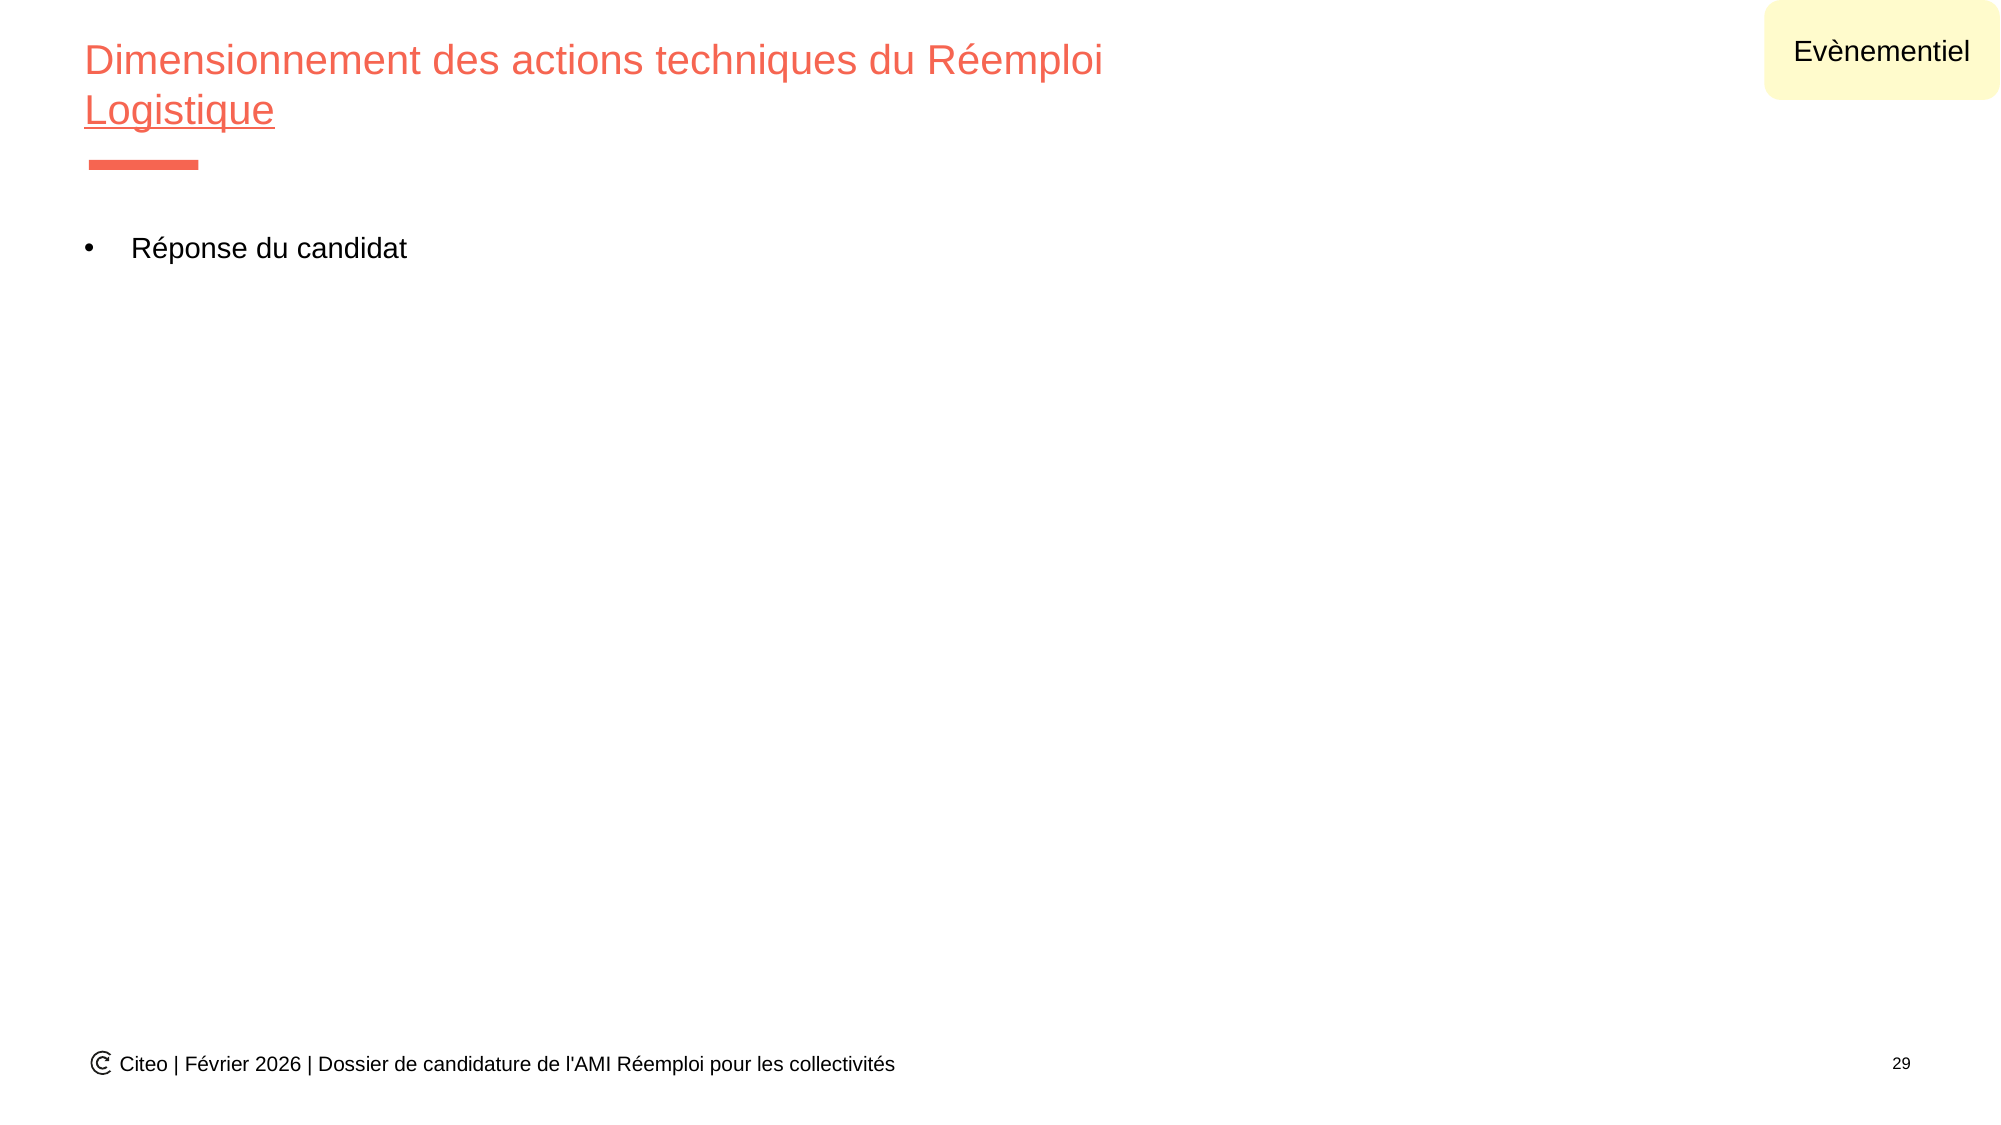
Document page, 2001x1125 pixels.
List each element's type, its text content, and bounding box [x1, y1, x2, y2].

title Dimensionnement des actions techniques du Réemploi Logistique [69, 16, 1654, 149]
footer Citeo | Février 2026 | Dossier de candidature de l'AMI Réemploi pour les collectivités [119, 1032, 1799, 1093]
text_box Evènementiel [1763, 0, 2000, 102]
text_box Réponse du candidat [68, 221, 1826, 1009]
slide_number 29 [1808, 1032, 1927, 1094]
